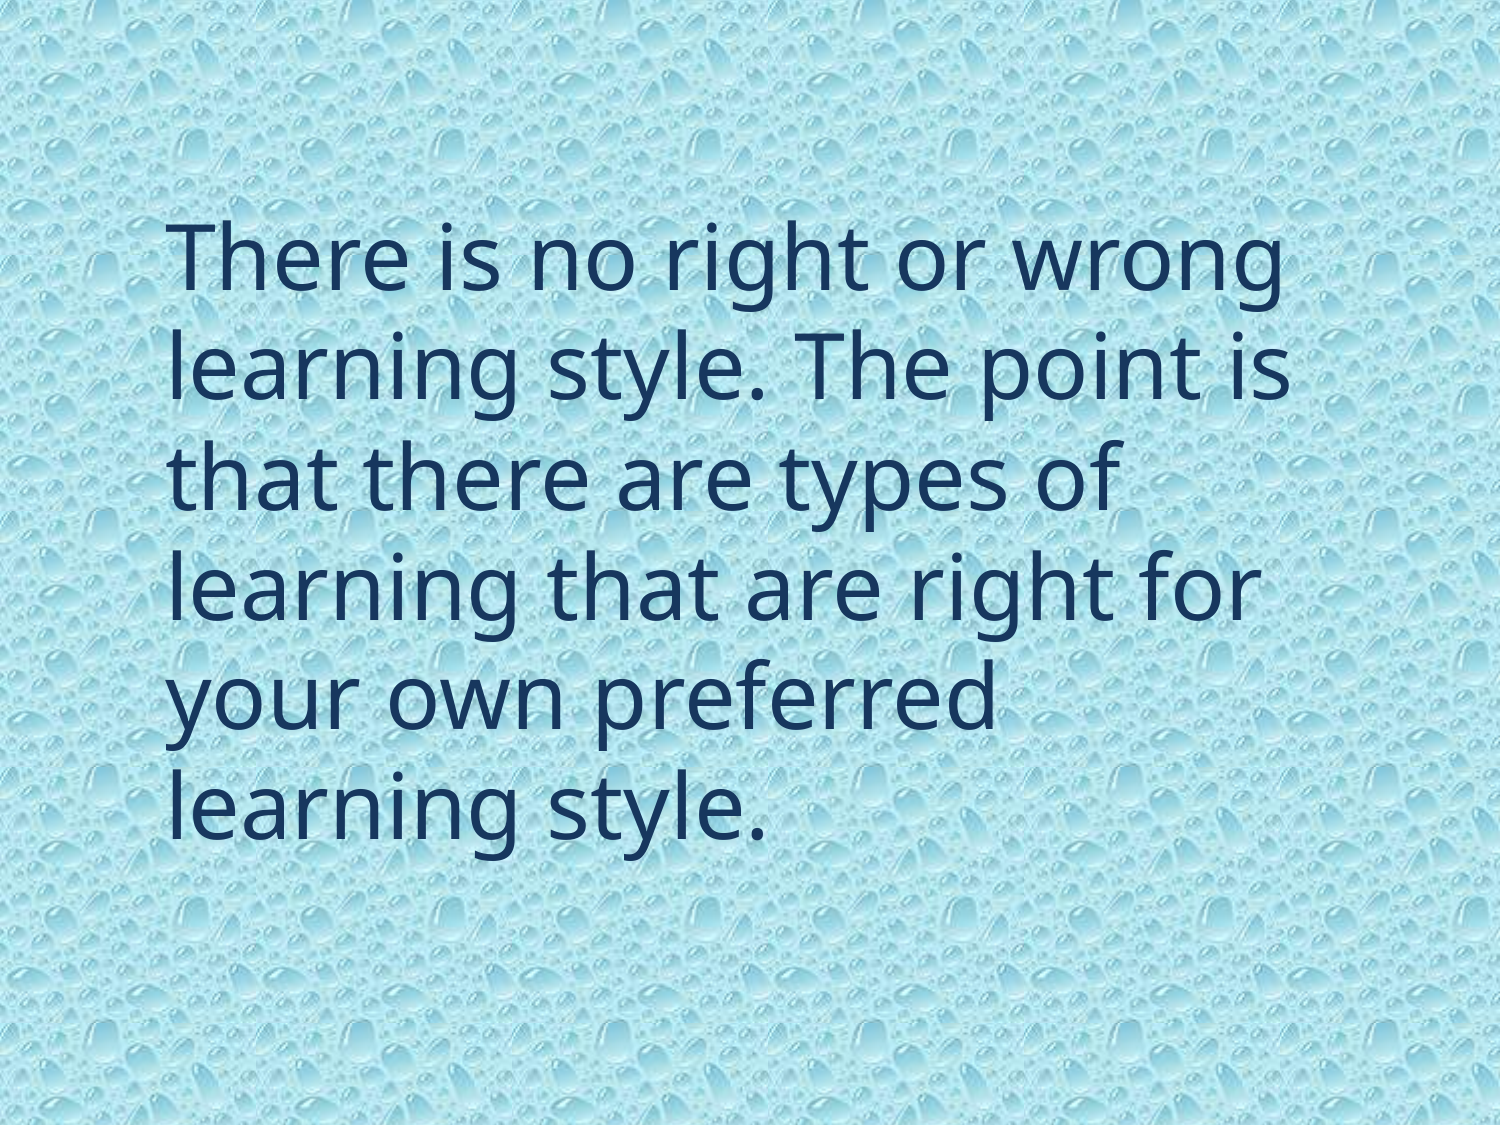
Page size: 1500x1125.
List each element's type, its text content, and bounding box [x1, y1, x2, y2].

text_box There is no right or wrong learning style. The point is that there are types of learning that are right for your own preferred learning style. [149, 190, 1350, 866]
picture [0, 0, 1500, 1125]
